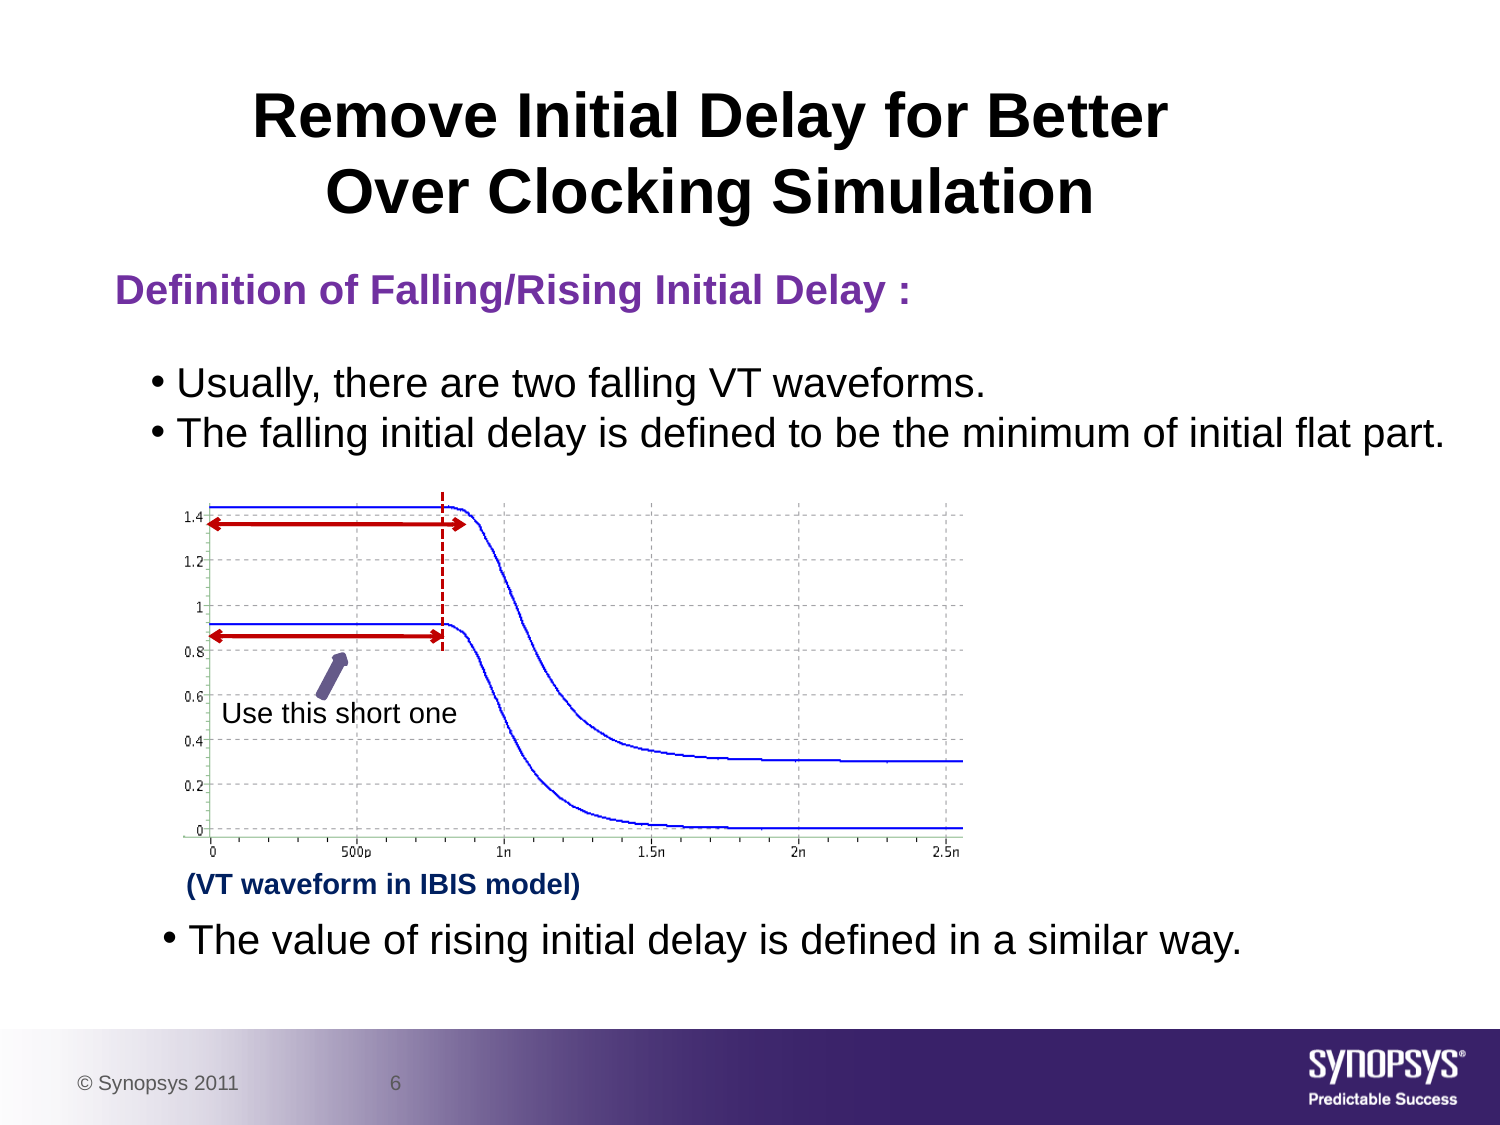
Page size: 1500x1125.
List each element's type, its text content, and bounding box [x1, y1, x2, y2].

text_box (VT waveform in IBIS model) [171, 857, 632, 908]
text_box Definition of Falling/Rising Initial Delay : [100, 255, 939, 321]
text_box Usually, there are two falling VT waveforms. The falling initial delay is defined to be the minimum of initial flat part. [135, 348, 1483, 464]
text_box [182, 491, 963, 859]
title Remove Initial Delay for Better Over Clocking Simulation [220, 56, 1202, 244]
text_box The value of rising initial delay is defined in a similar way. [147, 905, 1365, 970]
picture [0, 1029, 1500, 1125]
